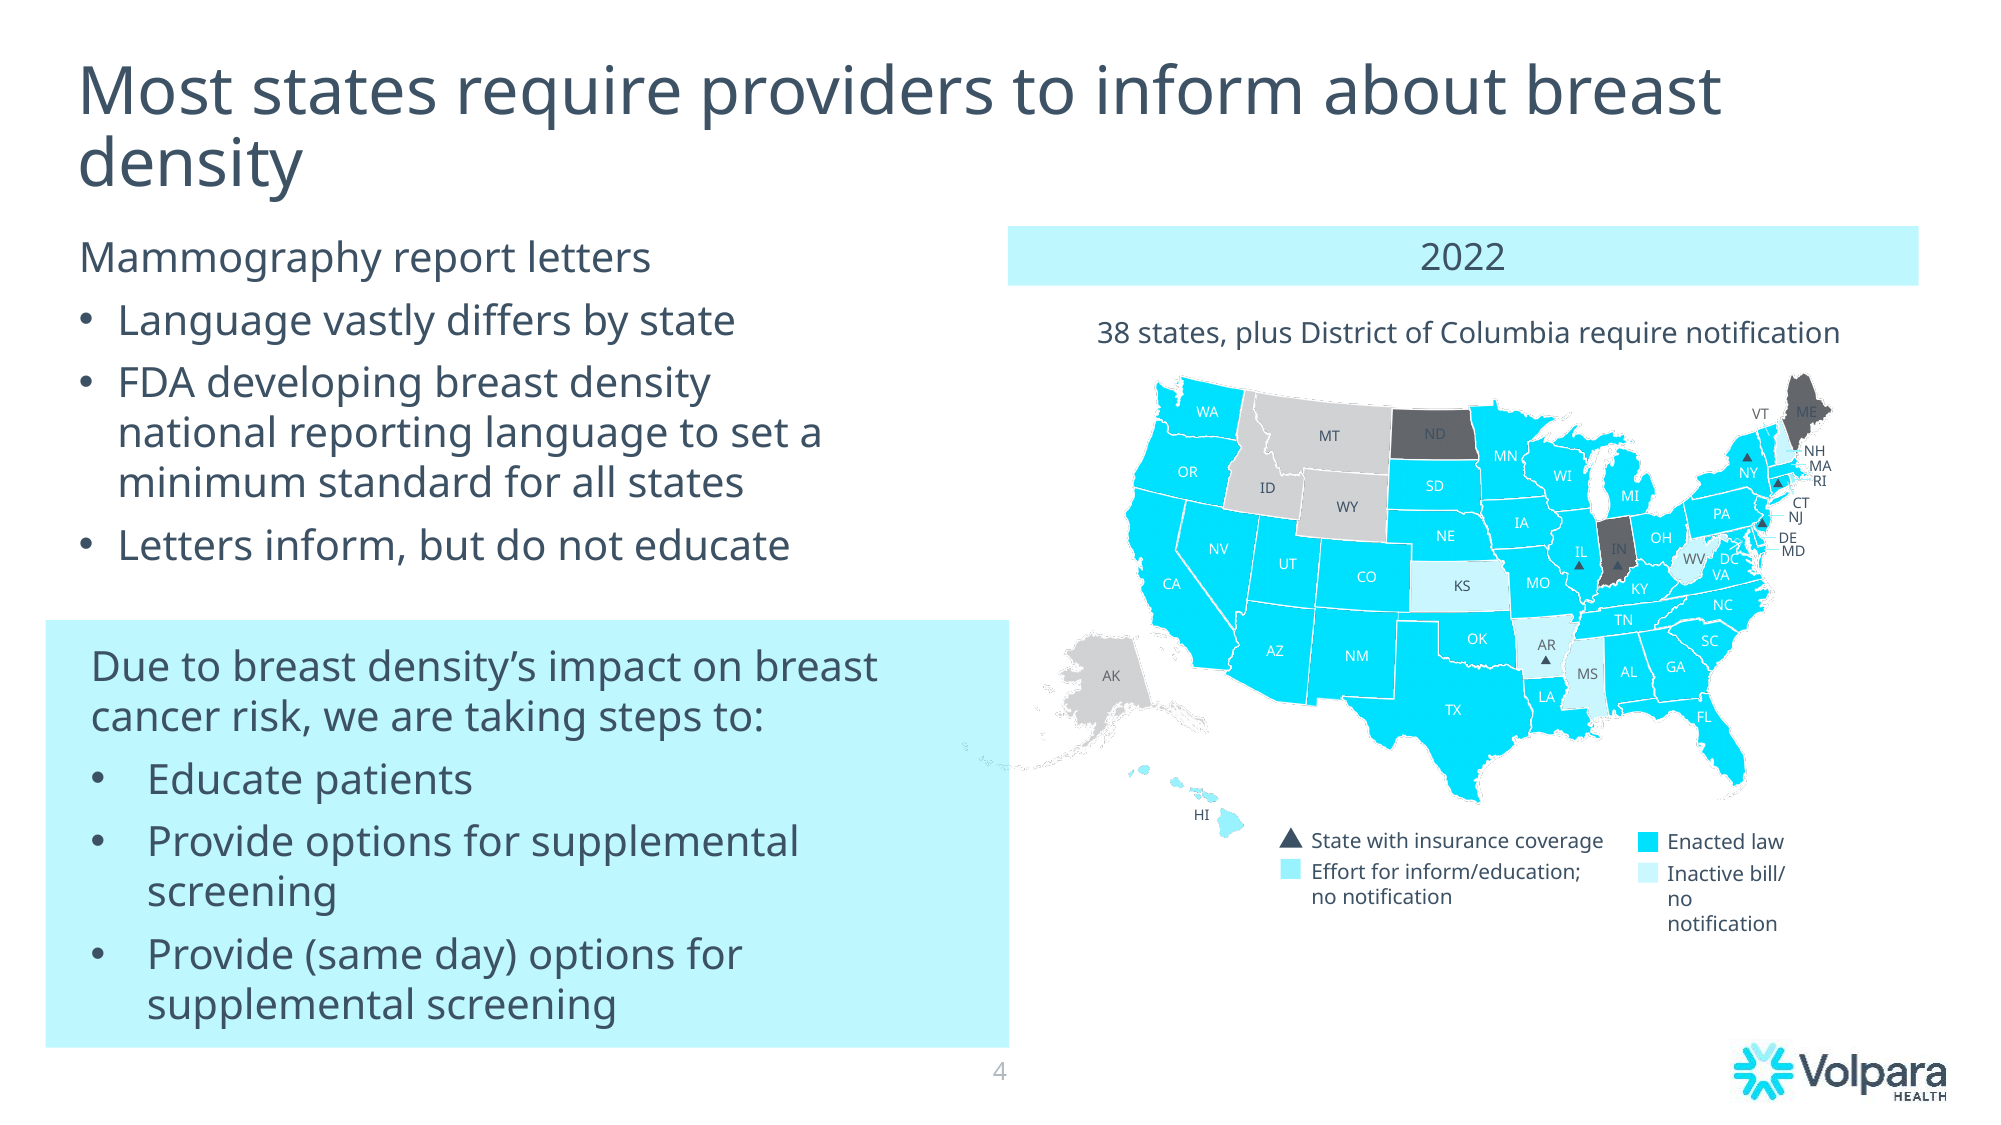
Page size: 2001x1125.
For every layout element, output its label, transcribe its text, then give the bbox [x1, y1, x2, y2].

text_box Due to breast density’s impact on breast cancer risk, we are taking steps to: Educate patients Provide options for supplemental screening Provide (same day) options for supplemental screening [45, 620, 1010, 1048]
text_box 2022 [1007, 226, 1919, 286]
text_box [962, 318, 1919, 915]
picture [1730, 1039, 1950, 1104]
slide_number 4 [774, 1042, 1225, 1103]
title Most states require providers to inform about breast density [62, 59, 1984, 199]
list Mammography report letters Language vastly differs by state FDA developing breast density national reporting language to set a minimum standard for all states Letters inform, but do not educate [64, 223, 892, 322]
